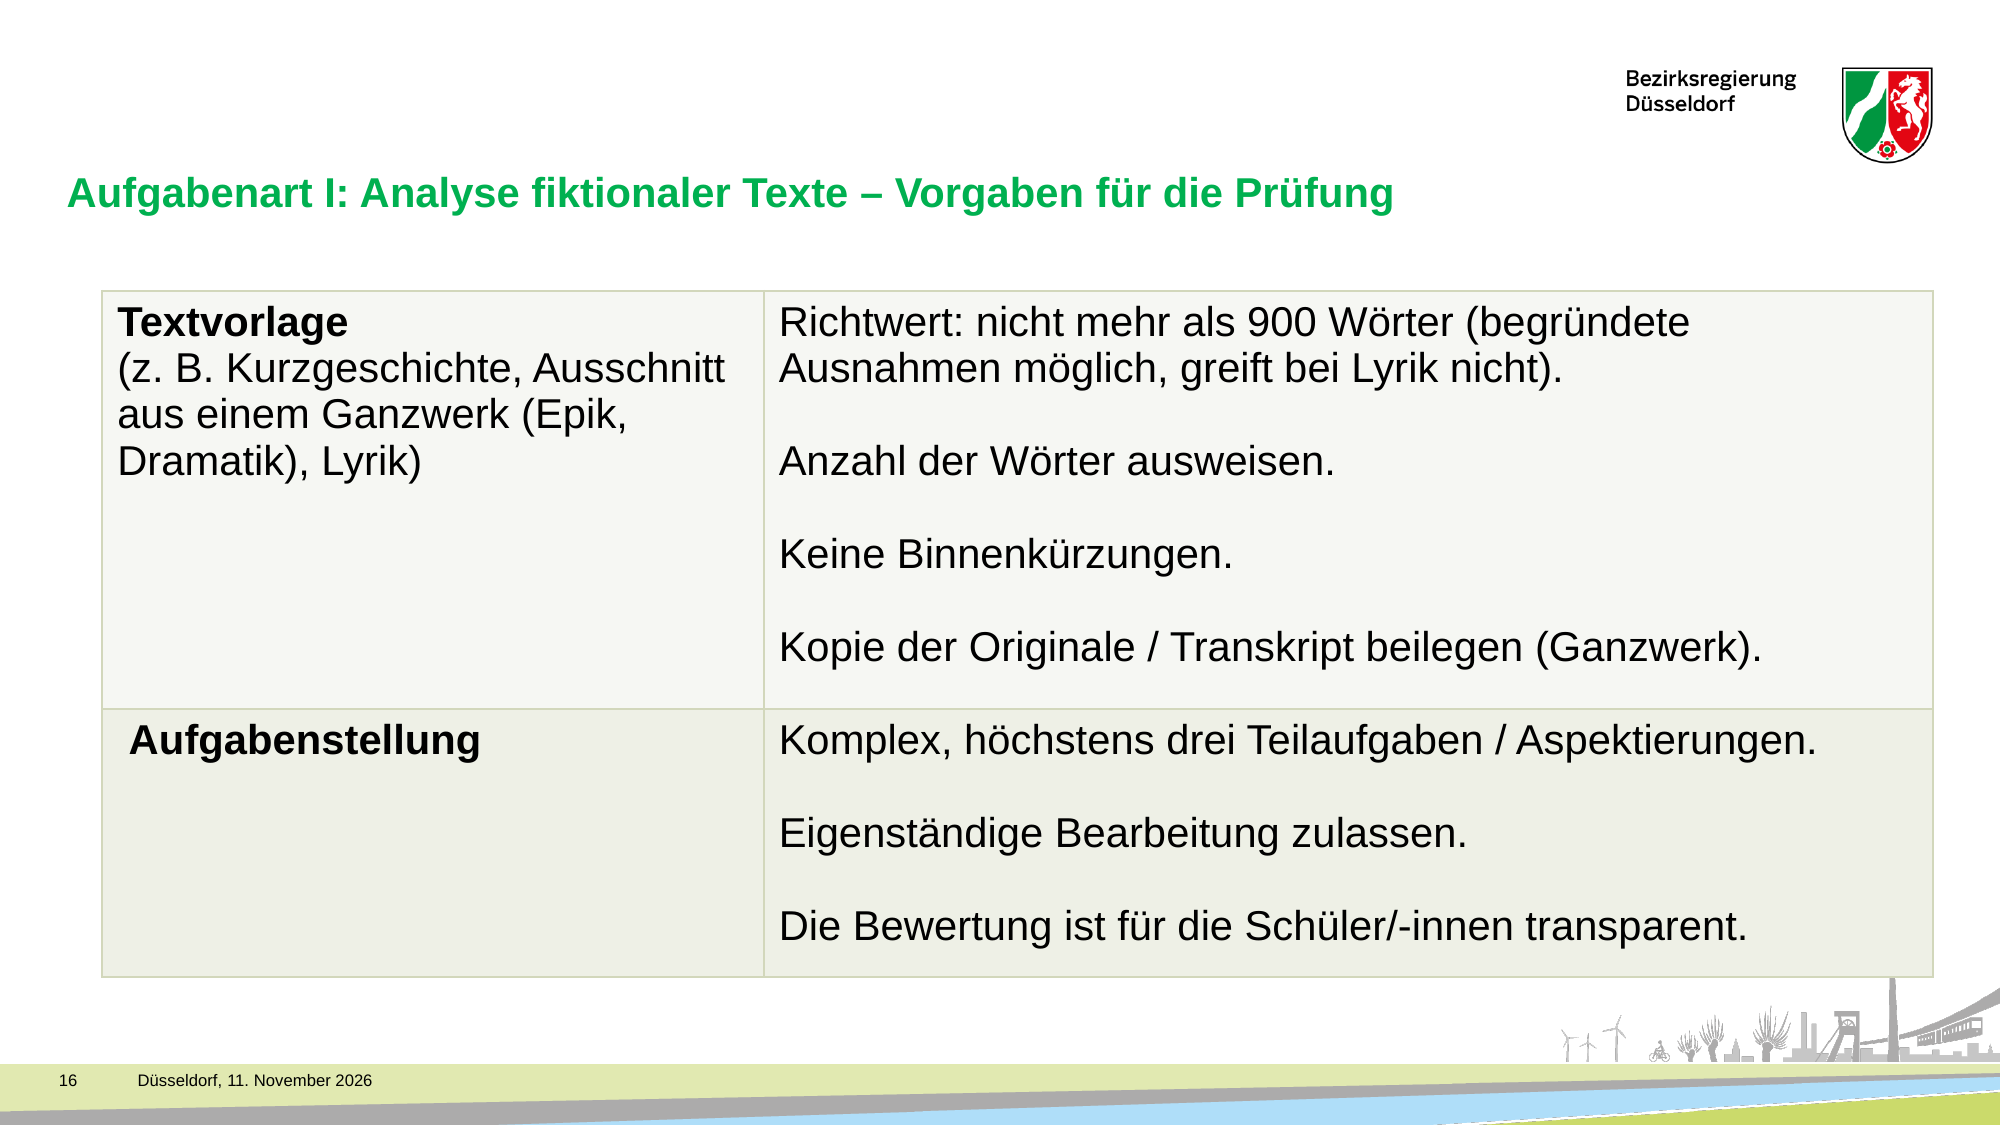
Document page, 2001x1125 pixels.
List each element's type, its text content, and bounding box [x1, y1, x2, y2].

footer Düsseldorf, 2. Dezember 2023 [137, 1070, 595, 1125]
picture [0, 916, 2000, 1125]
table_cell Aufgabenstellung [103, 710, 763, 976]
picture [1625, 66, 1933, 137]
table_header Textvorlage (z. B. Kurzgeschichte, Ausschnitt aus einem Ganzwerk (Epik, Dramatik), Lyrik) [103, 292, 763, 708]
table_cell Komplex, höchstens drei Teilaufgaben / Aspektierungen. Eigenständige Bearbeitung zulassen. Die Bewertung ist für die Schüler/-innen transparent. [765, 710, 1932, 976]
slide_number 16 [58, 1070, 123, 1125]
table_header Richtwert: nicht mehr als 900 Wörter (begründete Ausnahmen möglich, greift bei Lyrik nicht). Anzahl der Wörter ausweisen. Keine Binnenkürzungen. Kopie der Originale / Transkript beilegen (Ganzwerk). [765, 292, 1932, 708]
title Aufgabenart I: Analyse fiktionaler Texte – Vorgaben für die Prüfung [66, 137, 1933, 244]
